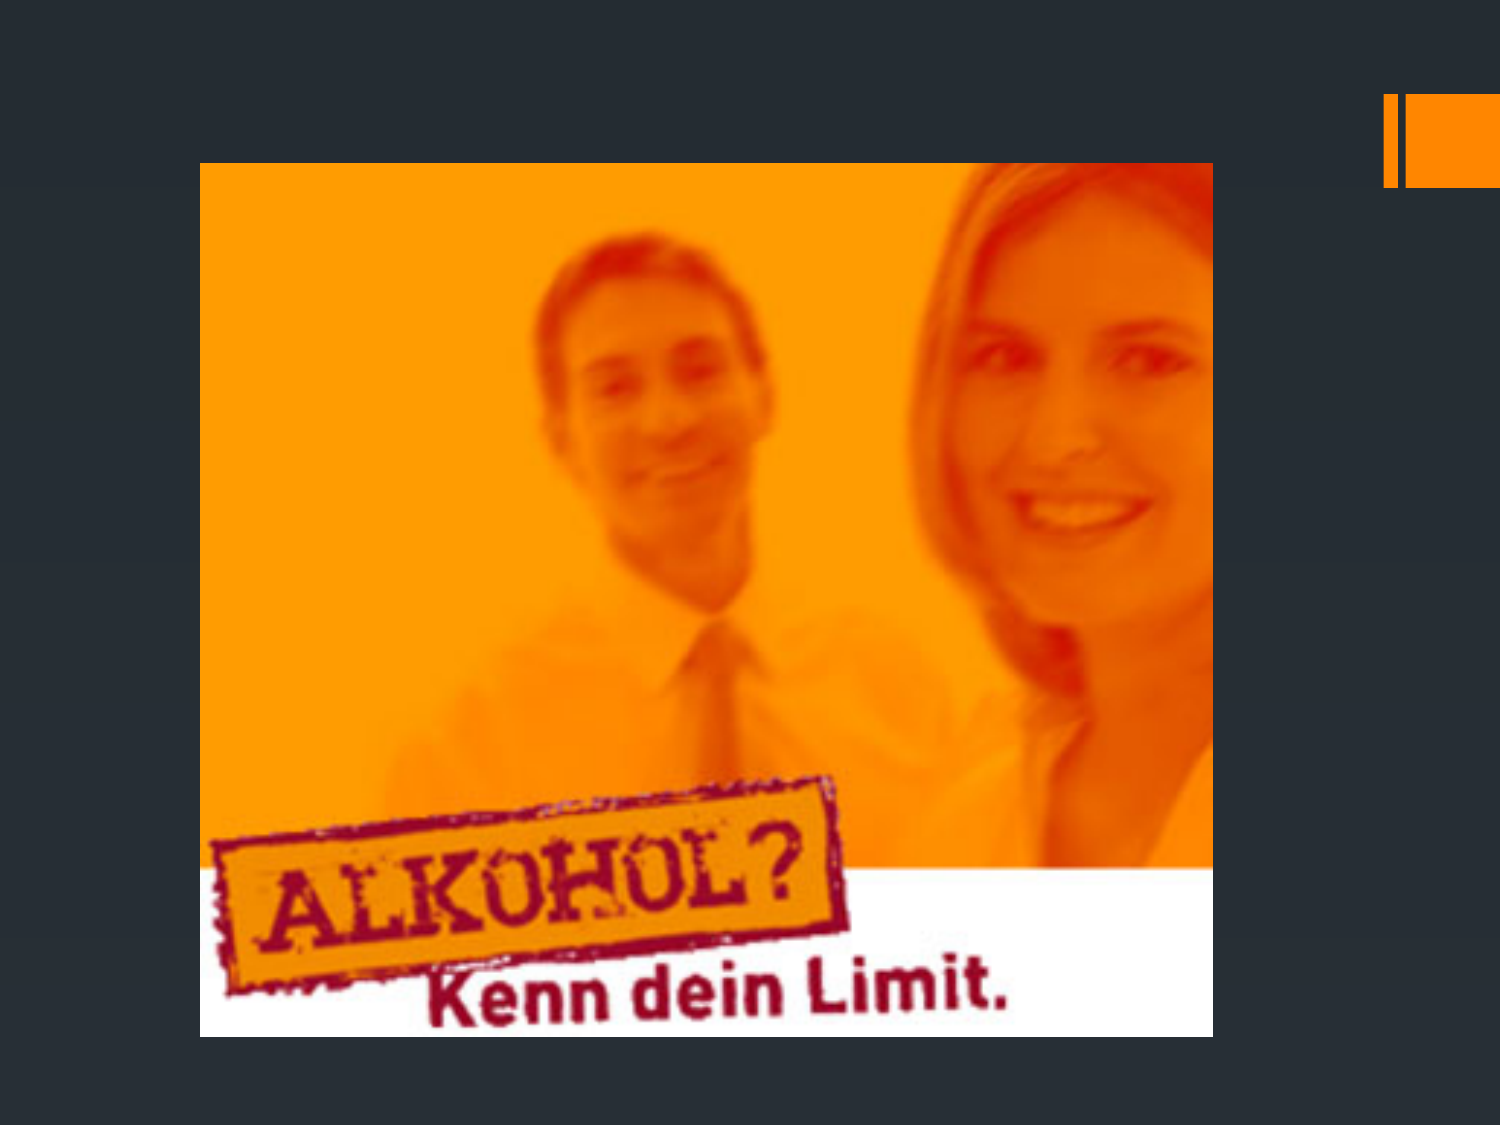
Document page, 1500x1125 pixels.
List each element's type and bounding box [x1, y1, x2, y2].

picture [199, 163, 1213, 1038]
